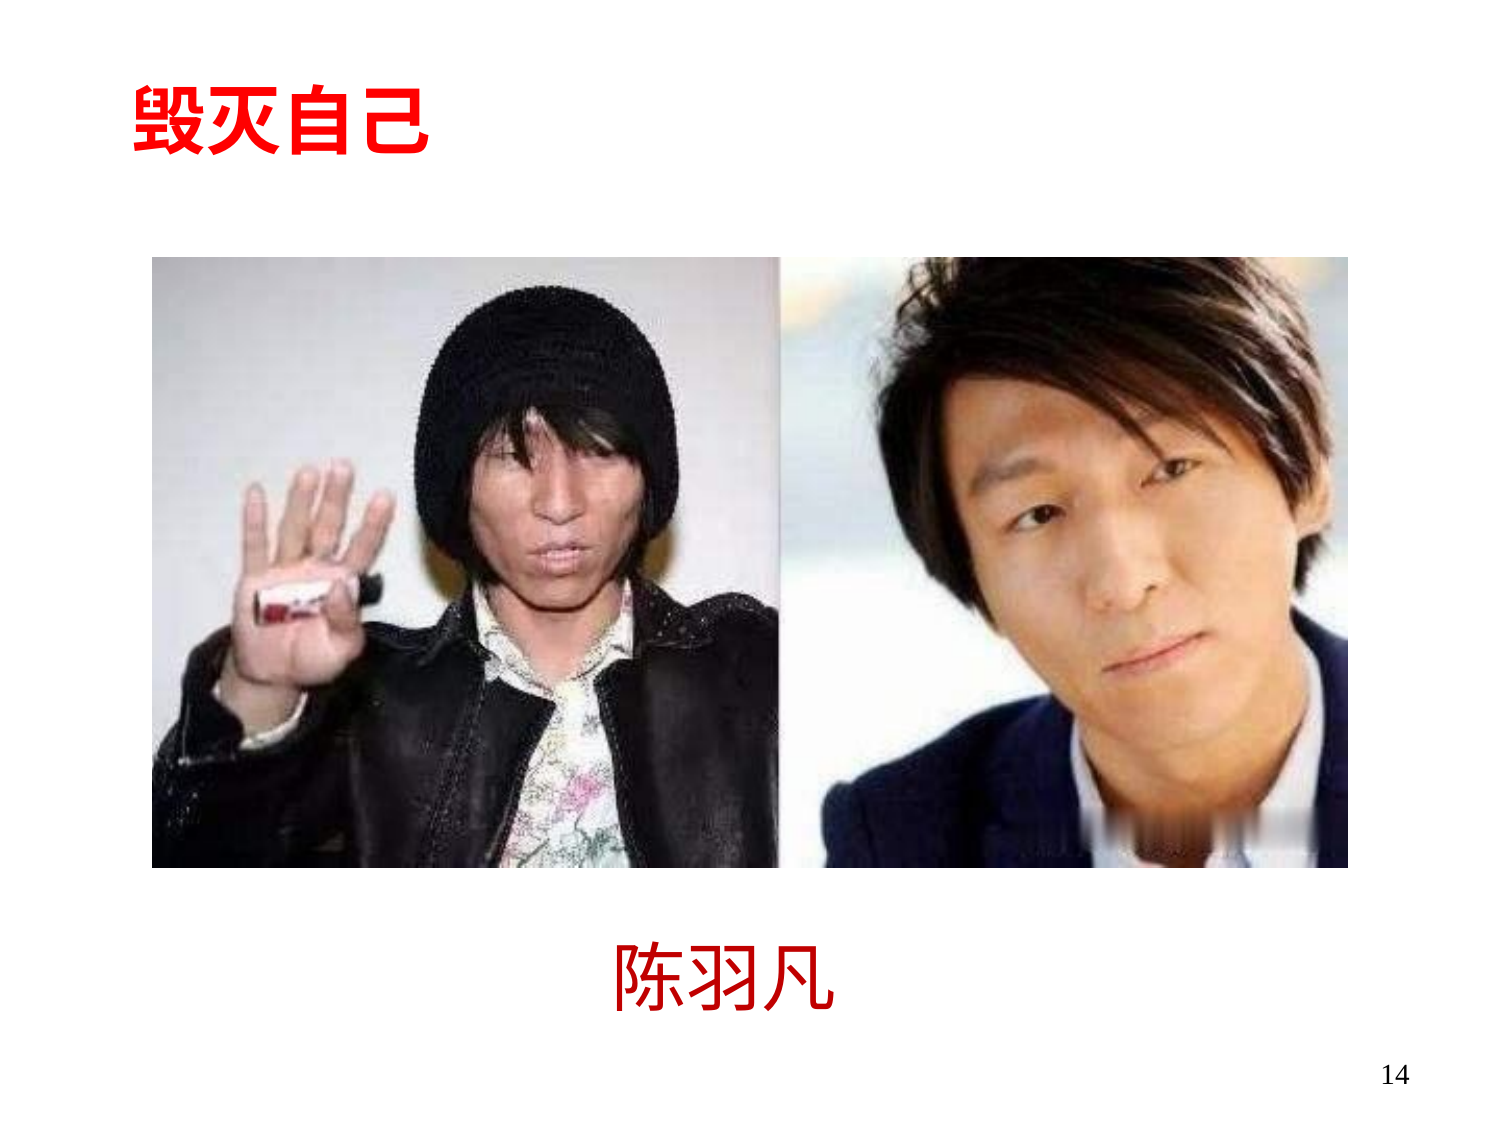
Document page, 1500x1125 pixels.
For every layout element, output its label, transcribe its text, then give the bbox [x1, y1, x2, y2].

picture [151, 256, 1349, 868]
text_box 毁灭自己 [116, 66, 447, 172]
text_box 陈羽凡 [596, 923, 951, 1028]
slide_number 14 [1074, 1042, 1425, 1103]
